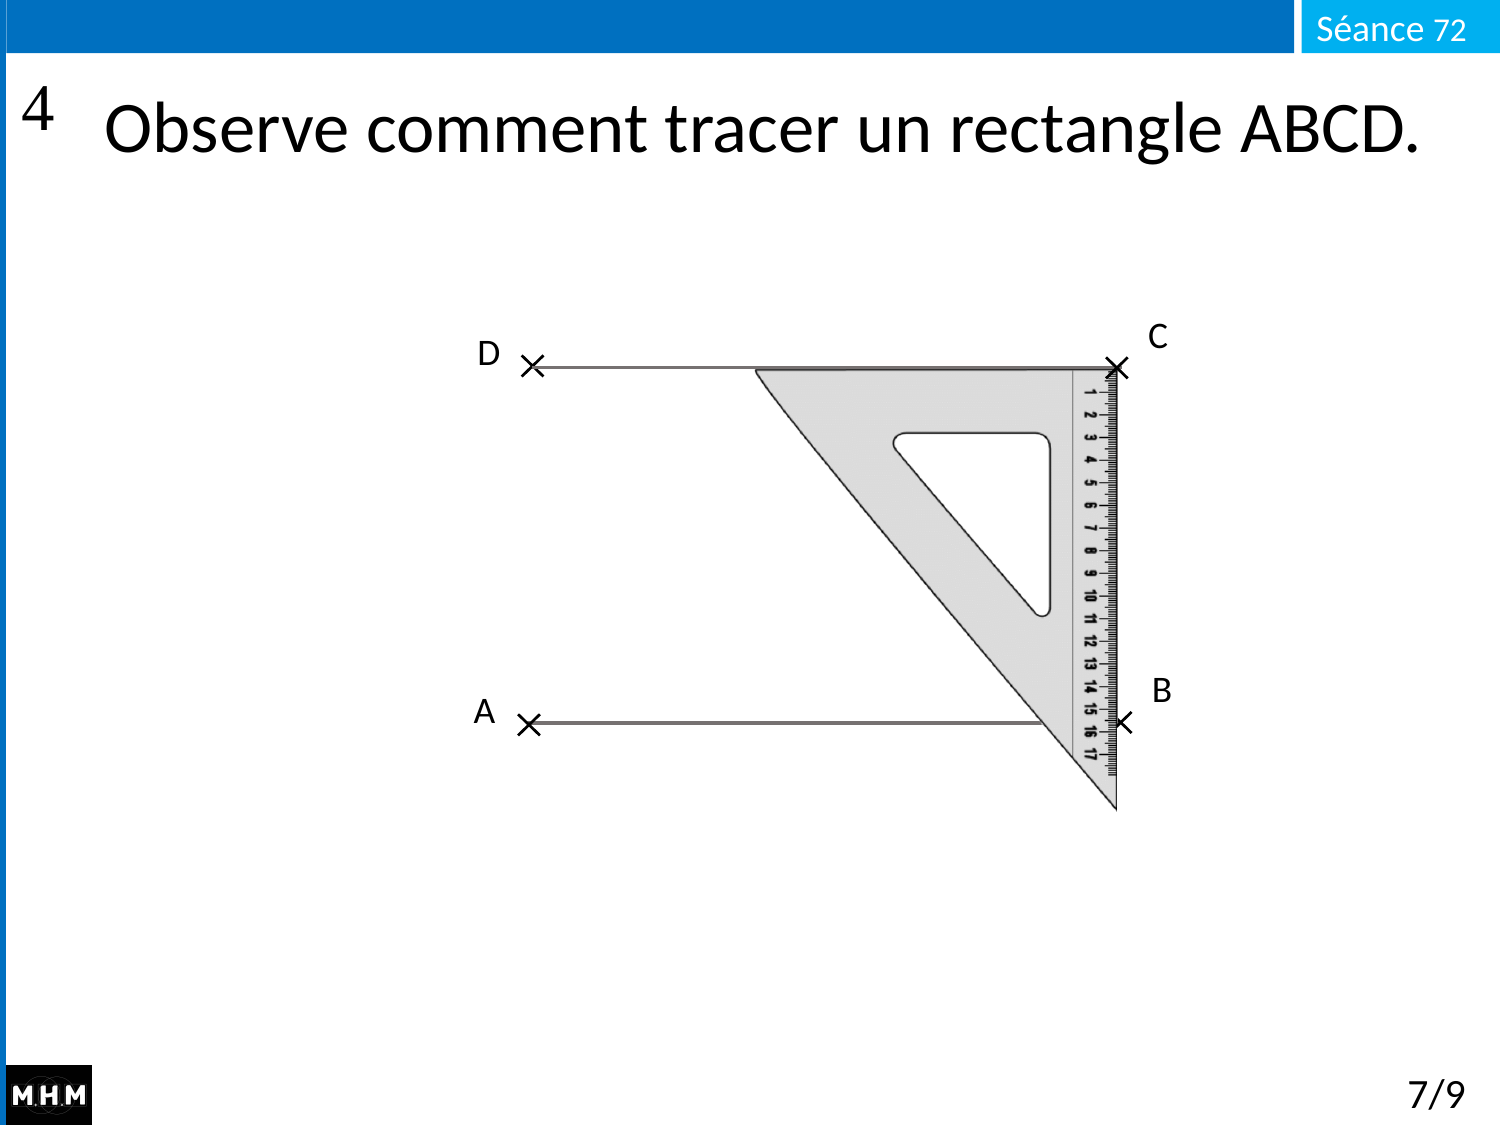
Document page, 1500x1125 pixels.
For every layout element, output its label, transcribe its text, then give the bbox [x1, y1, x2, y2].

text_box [1095, 303, 1183, 389]
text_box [458, 678, 551, 746]
picture [6, 1065, 92, 1125]
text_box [1158, 657, 1187, 743]
picture [713, 369, 1158, 812]
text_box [462, 320, 554, 387]
title Observe comment tracer un rectangle ABCD. [89, 78, 1474, 180]
list 7/9 [1373, 1064, 1500, 1125]
